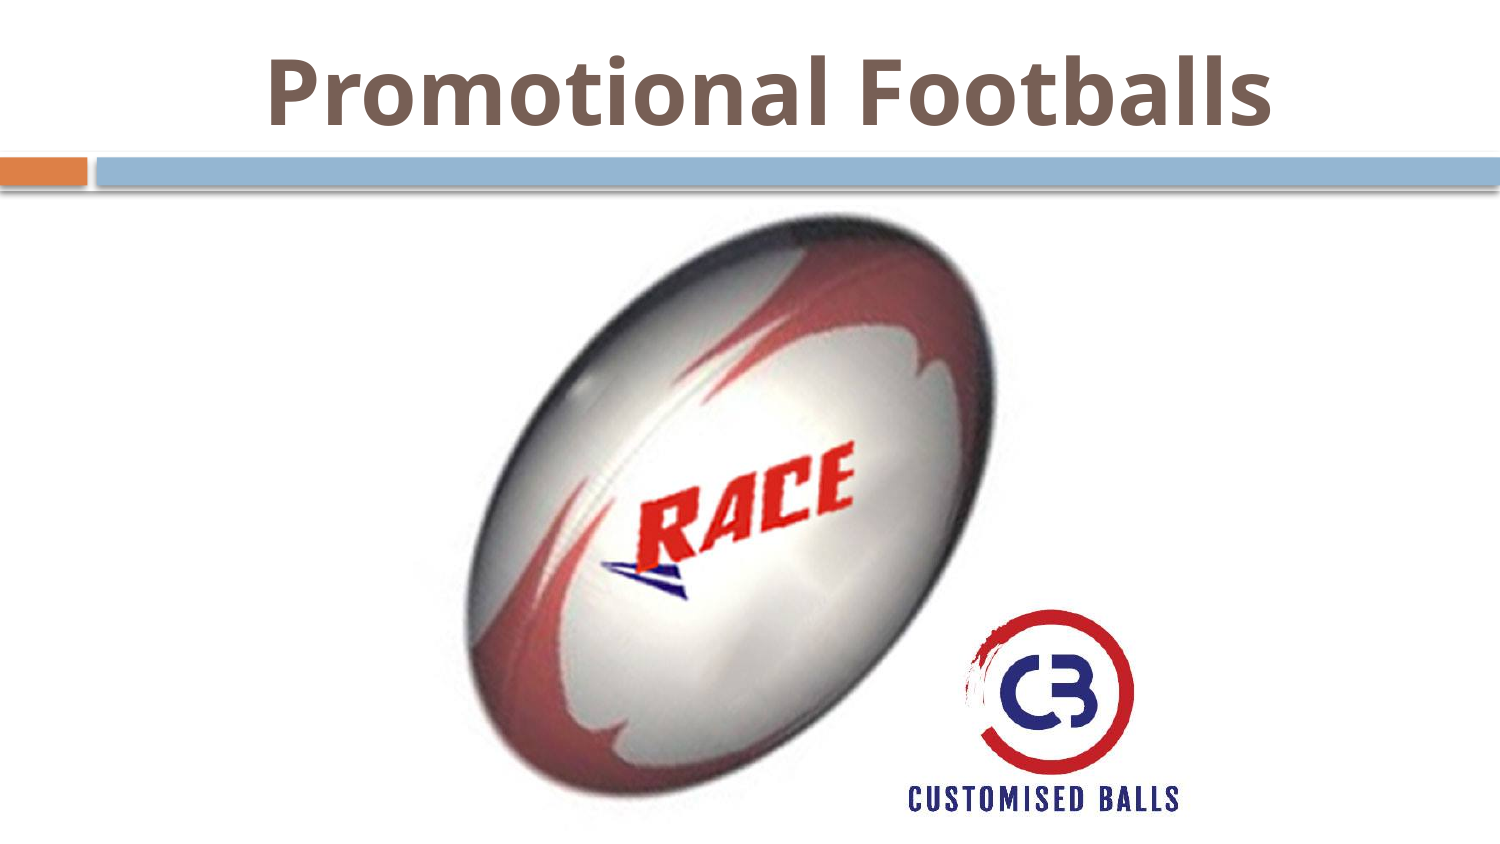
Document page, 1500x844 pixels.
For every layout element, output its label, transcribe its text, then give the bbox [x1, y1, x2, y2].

title Promotional Footballs [100, 28, 1438, 150]
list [290, 205, 1210, 833]
